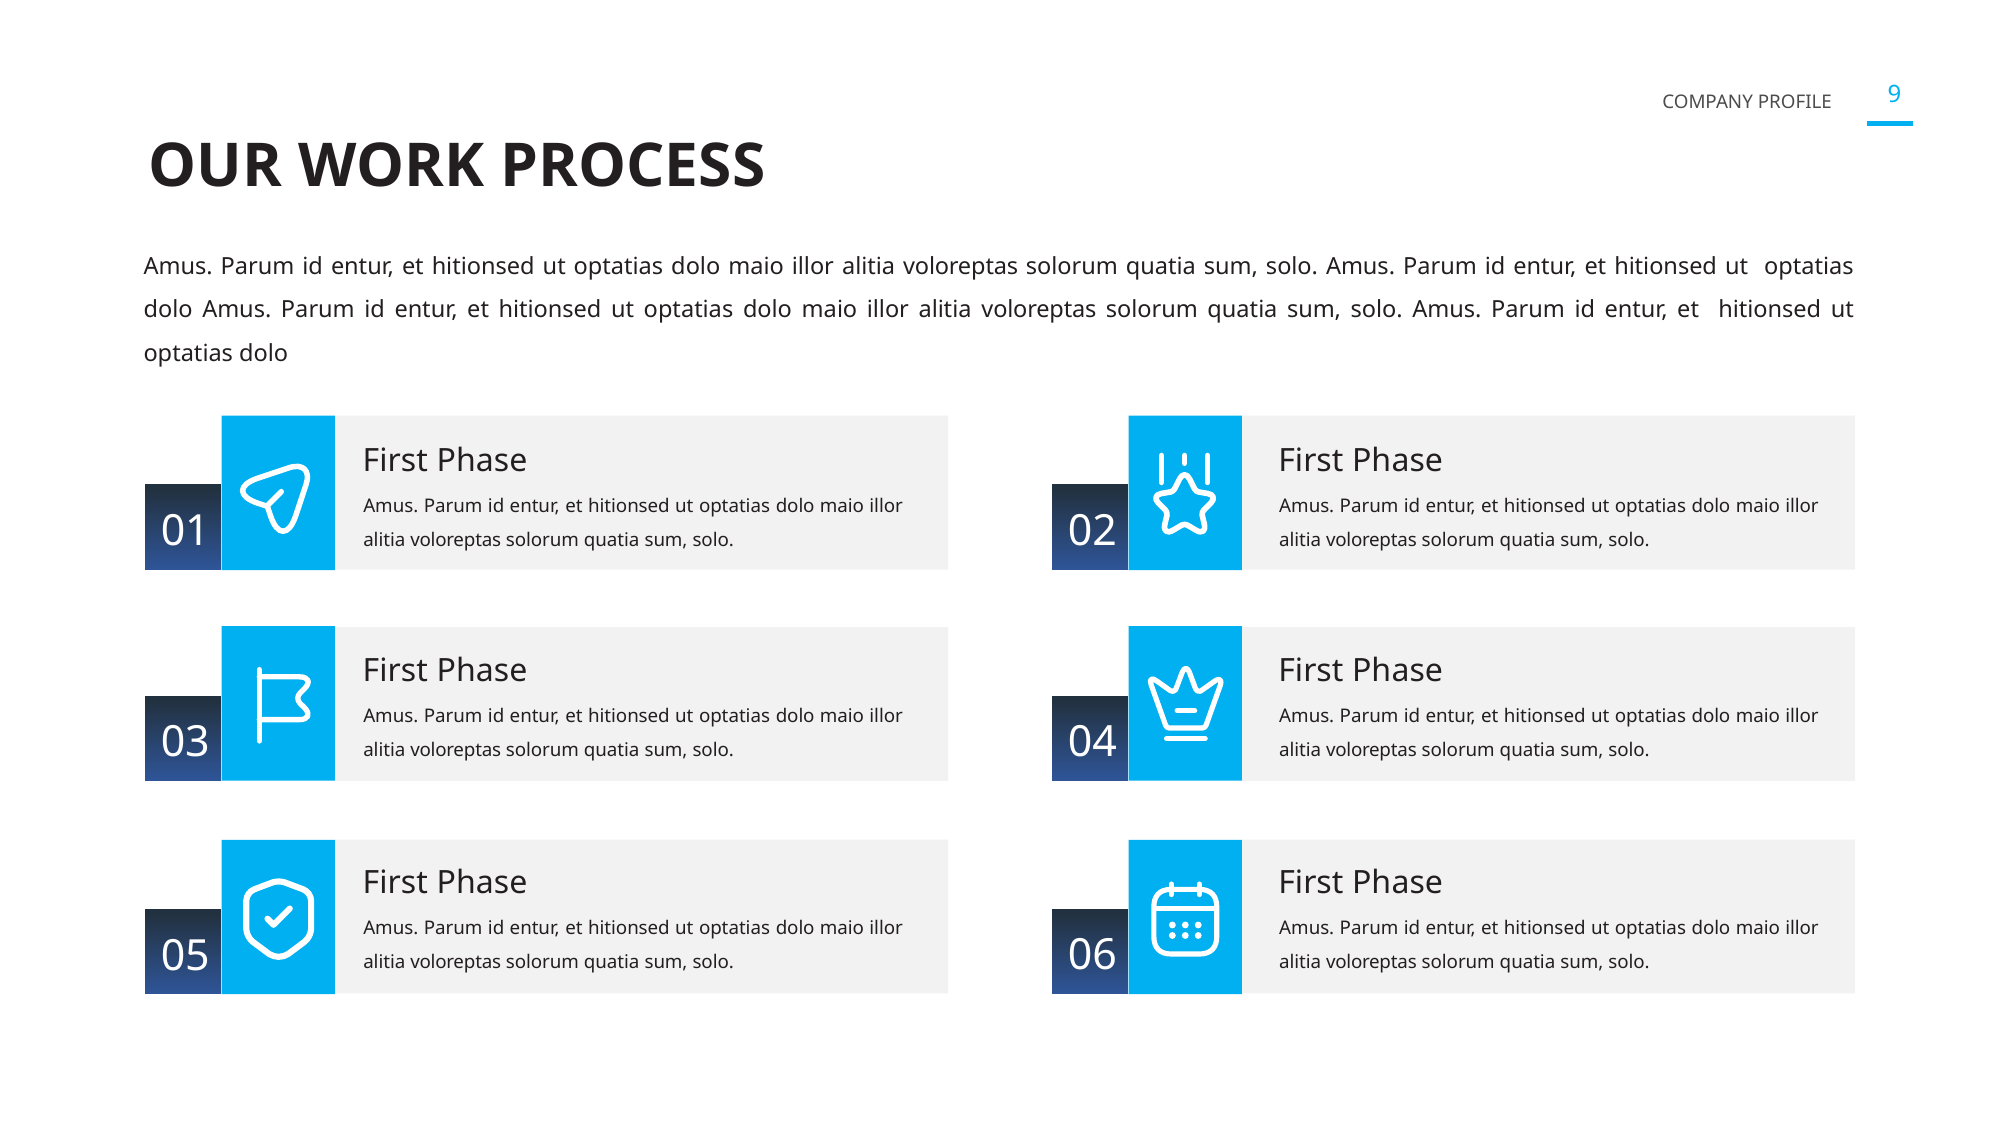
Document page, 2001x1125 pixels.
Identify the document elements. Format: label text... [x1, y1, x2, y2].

text_box [1051, 562, 1129, 570]
text_box 06 [1037, 919, 1147, 986]
text_box Amus. Parum id entur, et hitionsed ut optatias dolo maio illor alitia voloreptas solorum quatia sum, solo. [360, 477, 904, 551]
text_box 05 [130, 920, 240, 987]
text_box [1153, 884, 1217, 954]
text_box First Phase [1275, 857, 1508, 900]
text_box [1051, 484, 1129, 495]
text_box [144, 908, 222, 920]
text_box 02 [1037, 495, 1147, 562]
text_box [334, 415, 949, 571]
text_box [1128, 839, 1242, 995]
text_box First Phase [1275, 435, 1508, 477]
text_box First Phase [359, 435, 592, 478]
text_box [1155, 455, 1214, 532]
text_box Amus. Parum id entur, et hitionsed ut optatias dolo maio illor alitia voloreptas solorum quatia sum, solo. Amus. Parum id entur, et hitionsed ut optatias dolo Amus. Parum id entur, et hitionsed ut optatias dolo maio illor alitia voloreptas solorum quatia sum, solo. Amus. Parum id entur, et hitionsed ut optatias dolo [140, 232, 1856, 366]
text_box Amus. Parum id entur, et hitionsed ut optatias dolo maio illor alitia voloreptas solorum quatia sum, solo. [360, 687, 904, 761]
text_box First Phase [359, 857, 592, 900]
text_box [1128, 415, 1241, 571]
text_box First Phase [1275, 645, 1508, 687]
text_box [1241, 415, 1856, 571]
text_box [1241, 838, 1856, 994]
text_box [144, 562, 222, 570]
text_box 03 [130, 706, 240, 773]
text_box [1051, 695, 1129, 706]
text_box [1241, 626, 1856, 782]
text_box [221, 839, 335, 995]
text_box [1150, 668, 1221, 743]
text_box First Phase [359, 645, 592, 688]
text_box [144, 987, 222, 995]
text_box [242, 466, 308, 532]
text_box [1051, 773, 1129, 781]
text_box [334, 626, 949, 782]
text_box [1051, 986, 1129, 994]
text_box [1051, 908, 1129, 919]
text_box Amus. Parum id entur, et hitionsed ut optatias dolo maio illor alitia voloreptas solorum quatia sum, solo. [1275, 477, 1820, 551]
text_box OUR WORK PROCESS [145, 122, 968, 199]
text_box [221, 626, 334, 781]
text_box Amus. Parum id entur, et hitionsed ut optatias dolo maio illor alitia voloreptas solorum quatia sum, solo. [1275, 687, 1820, 761]
text_box [144, 773, 222, 781]
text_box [259, 669, 309, 741]
text_box 04 [1037, 706, 1147, 773]
text_box Amus. Parum id entur, et hitionsed ut optatias dolo maio illor alitia voloreptas solorum quatia sum, solo. [1275, 900, 1820, 973]
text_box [246, 881, 312, 957]
text_box Amus. Parum id entur, et hitionsed ut optatias dolo maio illor alitia voloreptas solorum quatia sum, solo. [360, 900, 904, 973]
text_box [221, 415, 334, 571]
text_box [144, 695, 222, 706]
text_box [334, 838, 949, 994]
text_box 01 [130, 495, 240, 562]
text_box [1128, 626, 1241, 781]
text_box [144, 484, 222, 495]
